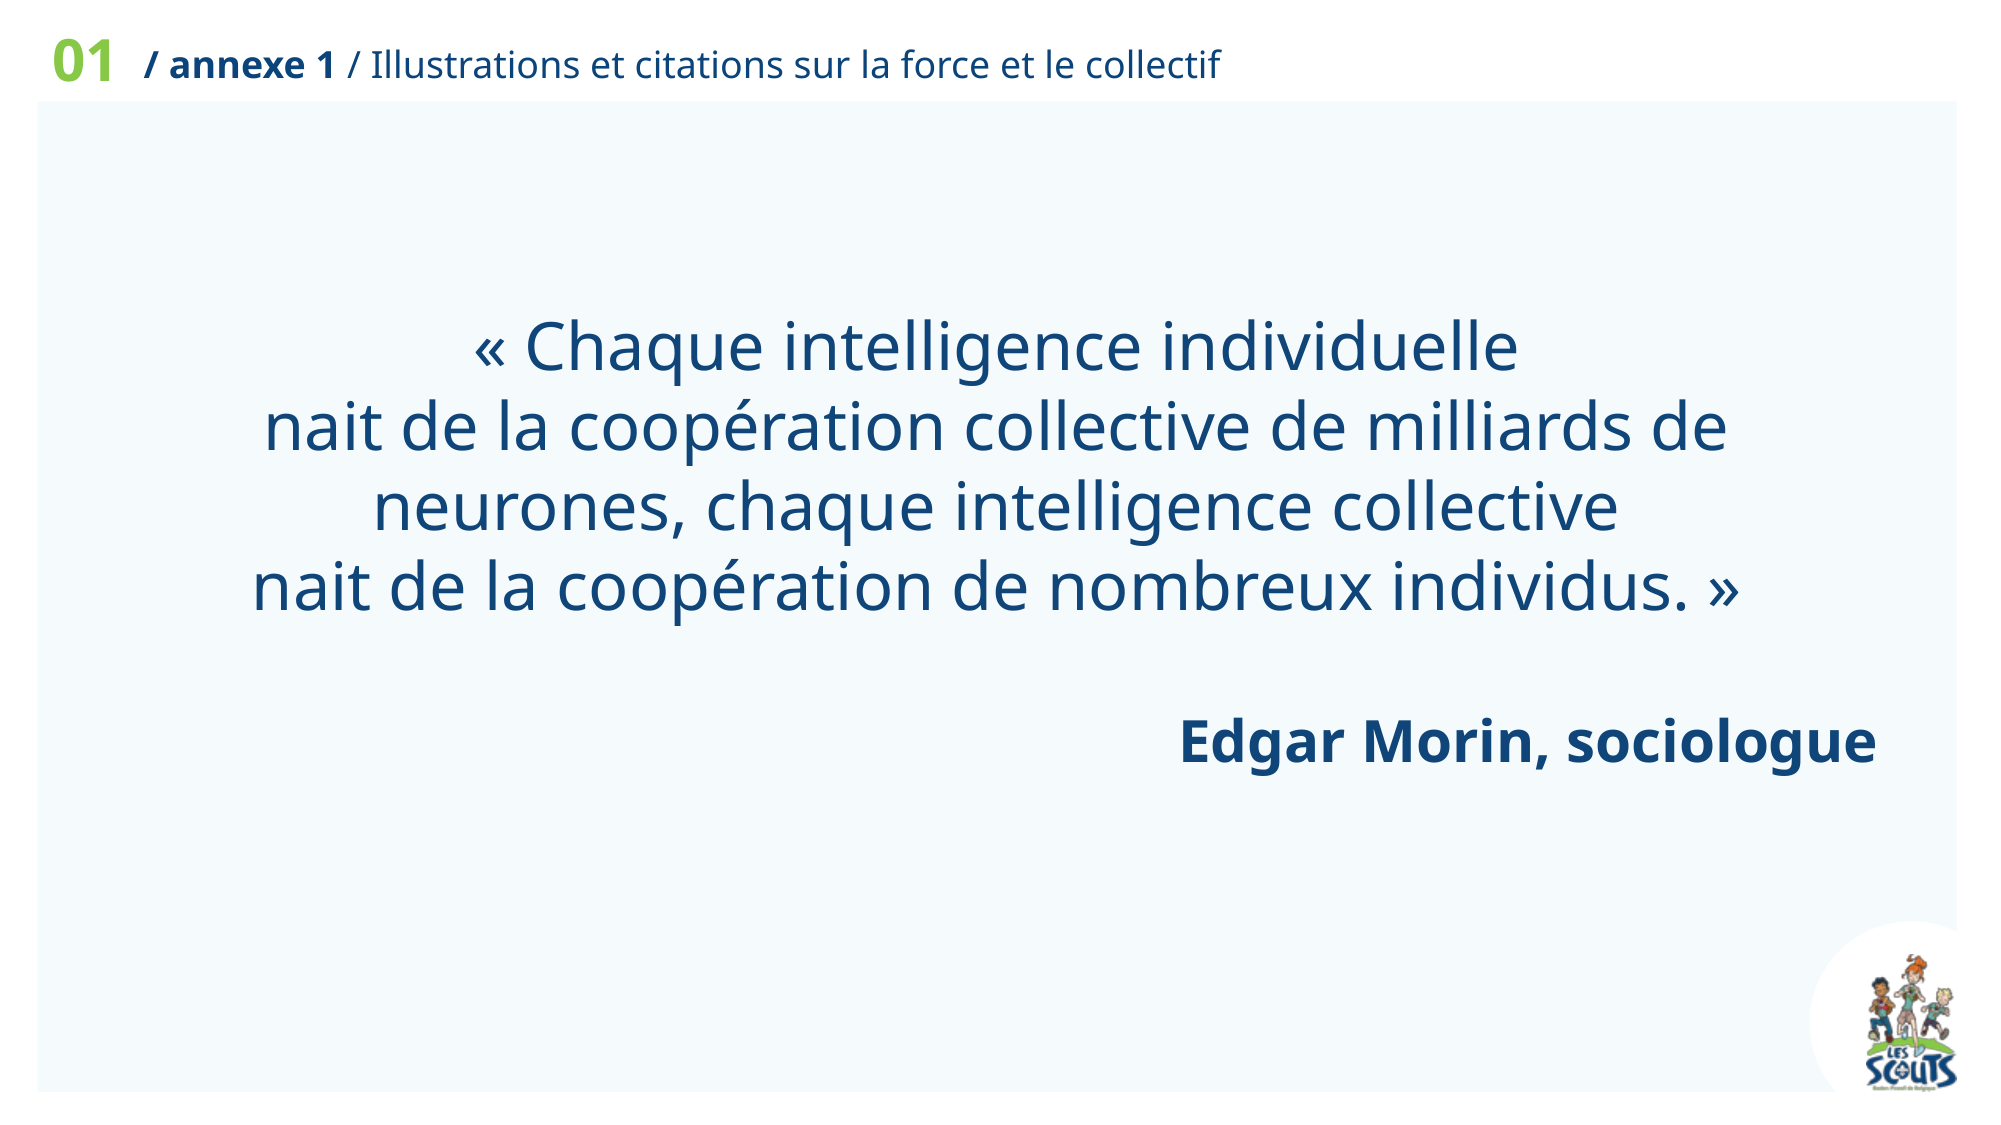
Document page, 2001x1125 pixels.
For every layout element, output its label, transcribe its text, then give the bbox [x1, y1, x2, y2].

picture [1866, 954, 1957, 1092]
text_box « Chaque intelligence individuelle nait de la coopération collective de milliards de neurones, chaque intelligence collective nait de la coopération de nombreux individus. » Edgar Morin, sociologue [101, 296, 1894, 782]
text_box / annexe 1 / Illustrations et citations sur la force et le collectif [151, 33, 1310, 94]
text_box 01 [37, 15, 151, 101]
